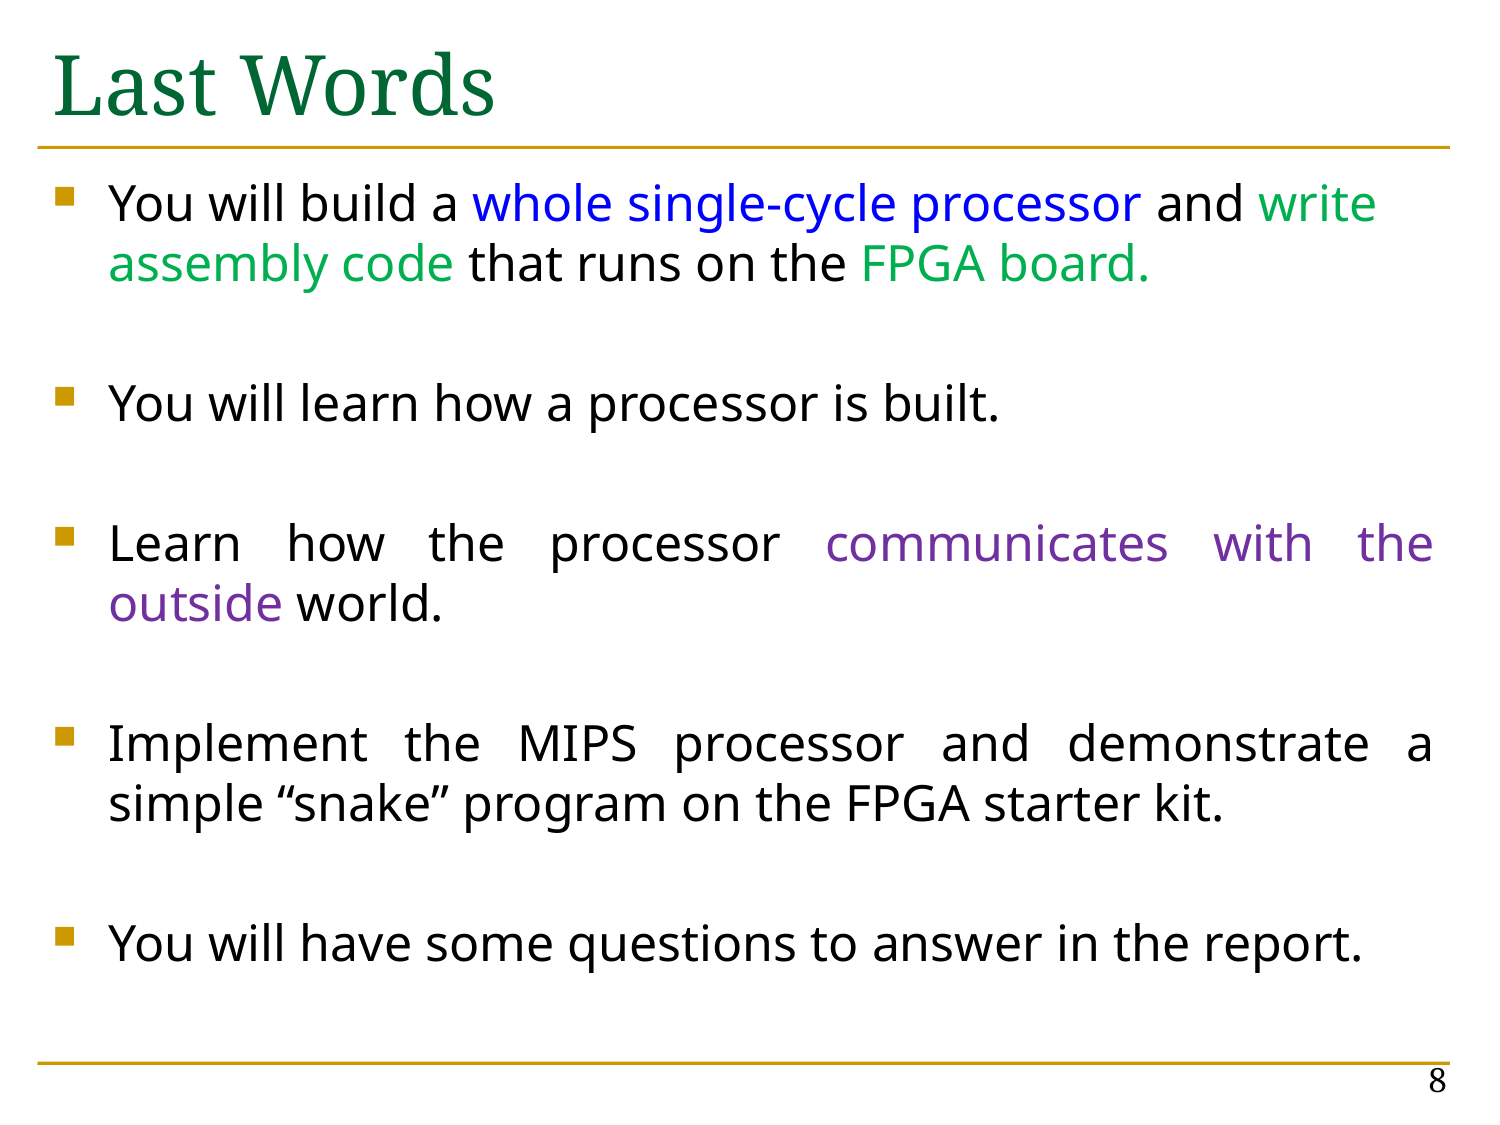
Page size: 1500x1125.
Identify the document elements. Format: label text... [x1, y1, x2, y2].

title Last Words [37, 24, 1450, 163]
list You will build a whole single-cycle processor and write assembly code that runs on the FPGA board. You will learn how a processor is built. Learn how the processor communicates with the outside world. Implement the MIPS processor and demonstrate a simple “snake” program on the FPGA starter kit. You will have some questions to answer in the report. [37, 163, 1450, 1016]
slide_number 8 [1111, 1036, 1462, 1112]
